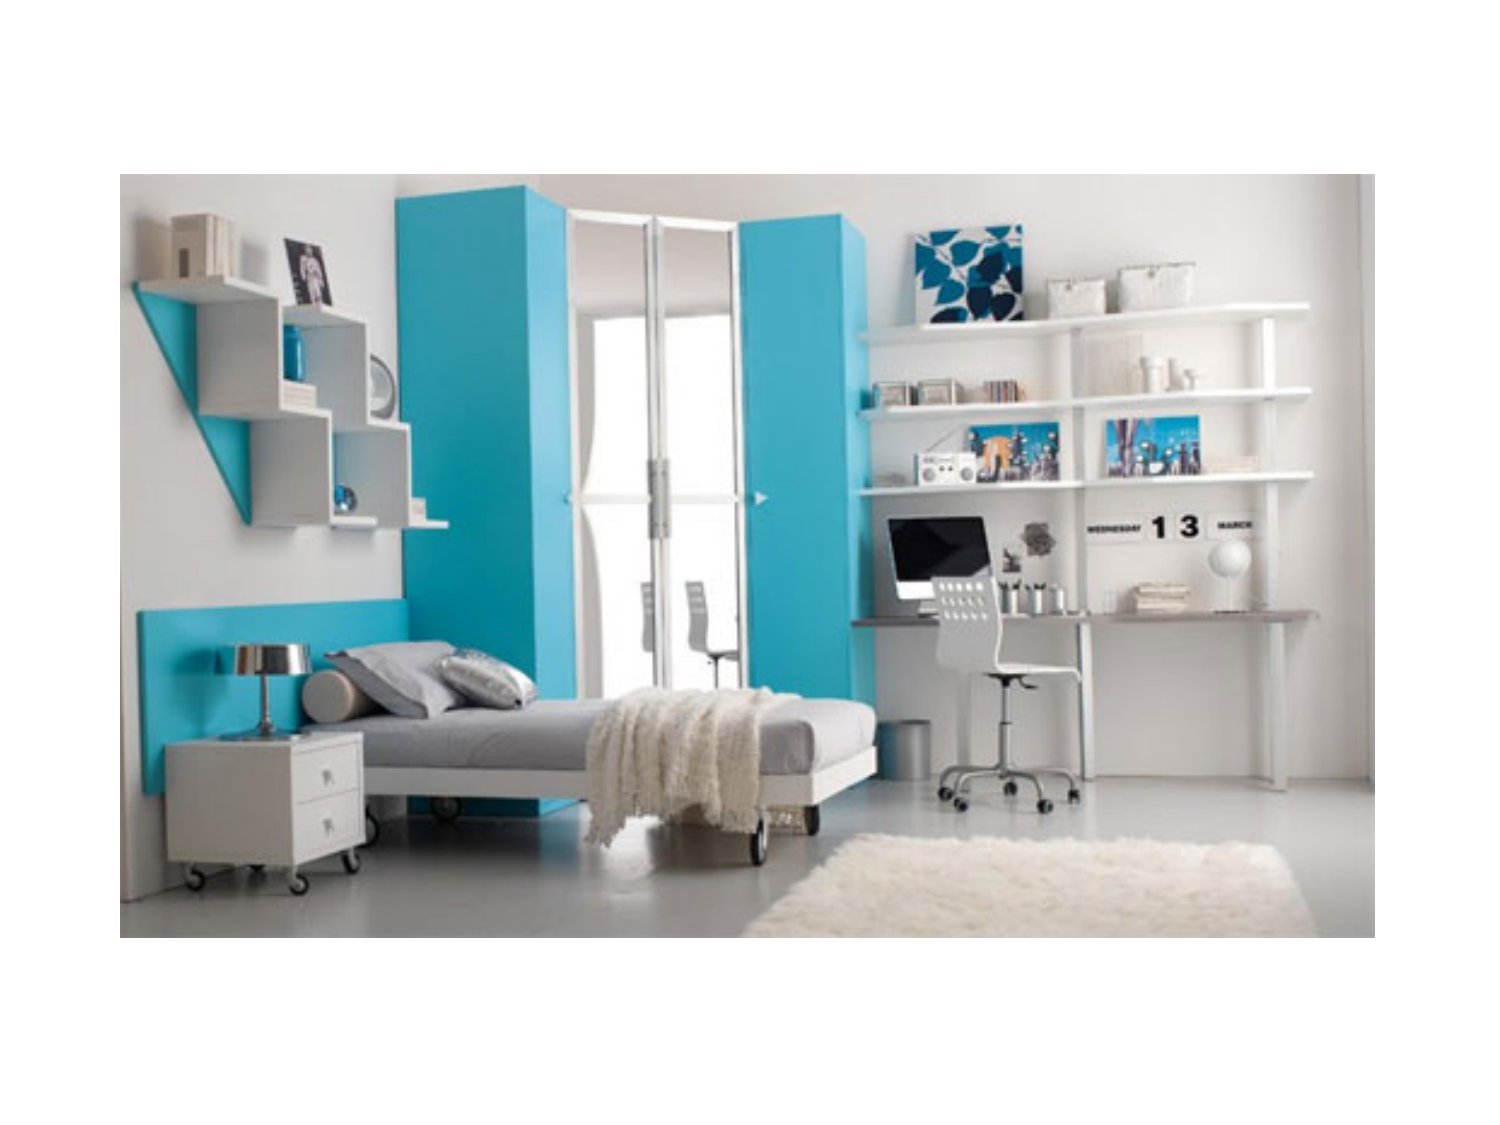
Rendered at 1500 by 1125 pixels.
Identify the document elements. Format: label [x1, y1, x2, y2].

picture [119, 174, 1376, 938]
